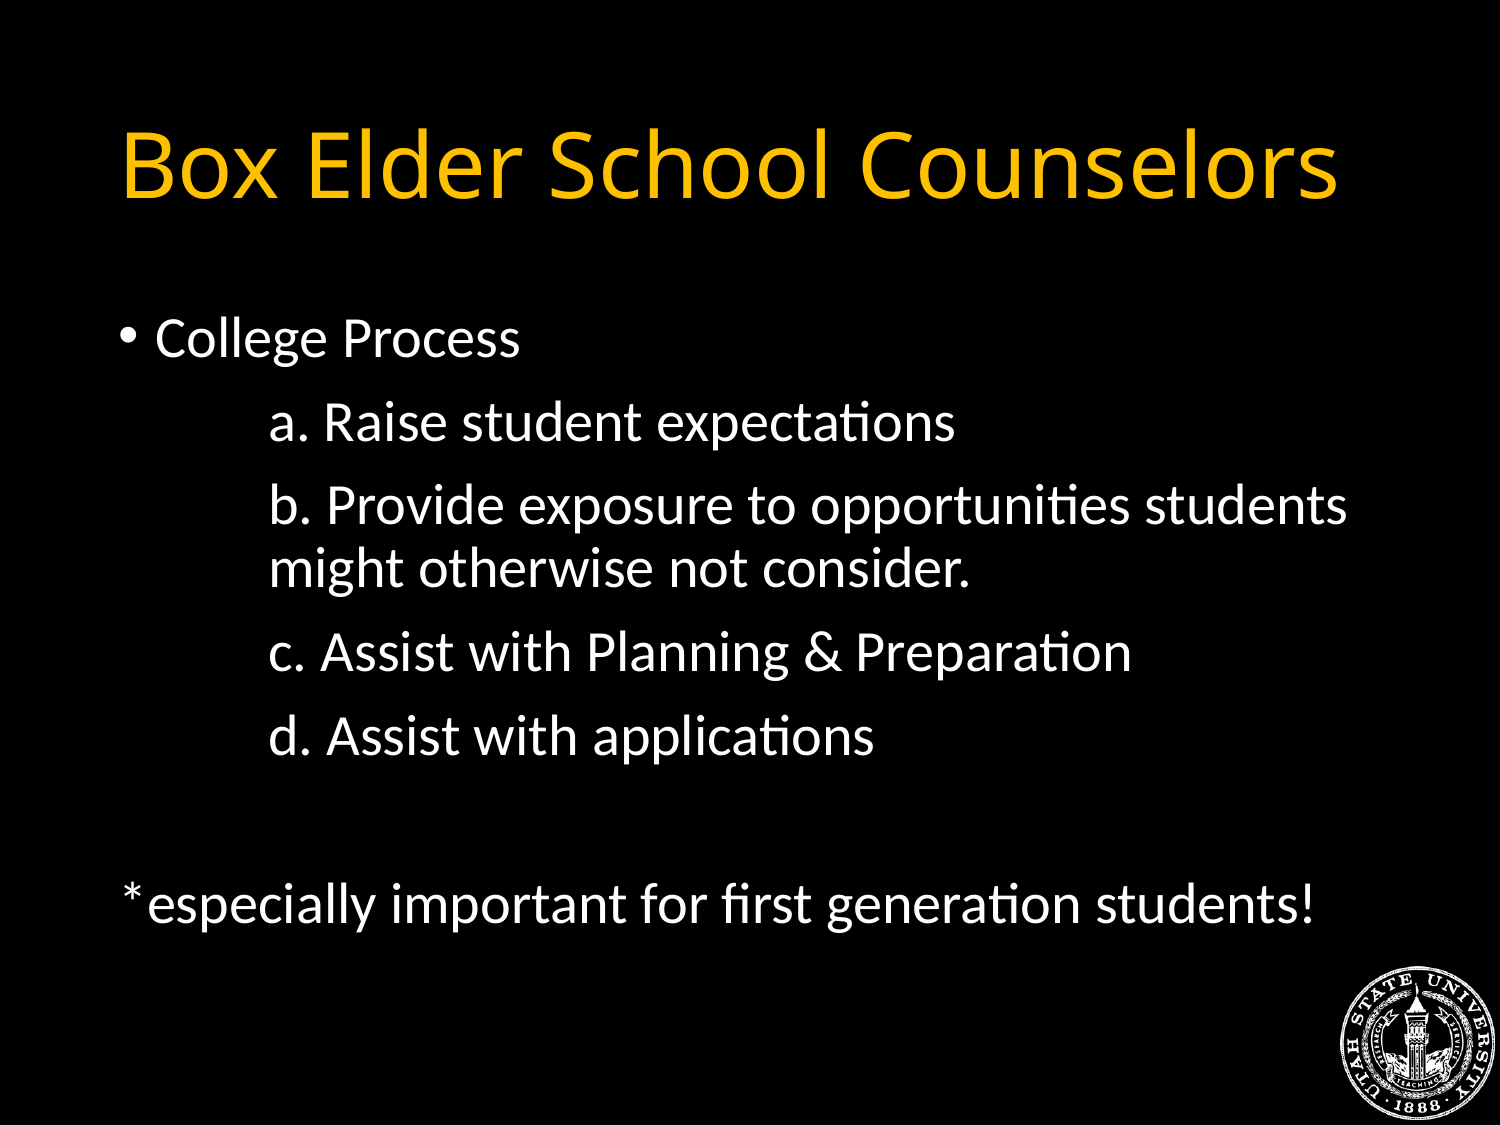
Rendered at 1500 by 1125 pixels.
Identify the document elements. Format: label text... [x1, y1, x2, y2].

list College Process a. Raise student expectations b. Provide exposure to opportunities students might otherwise not consider. c. Assist with Planning & Preparation d. Assist with applications *especially important for first generation students! [103, 299, 1397, 1014]
picture [1340, 966, 1496, 1120]
title Box Elder School Counselors [103, 59, 1397, 278]
